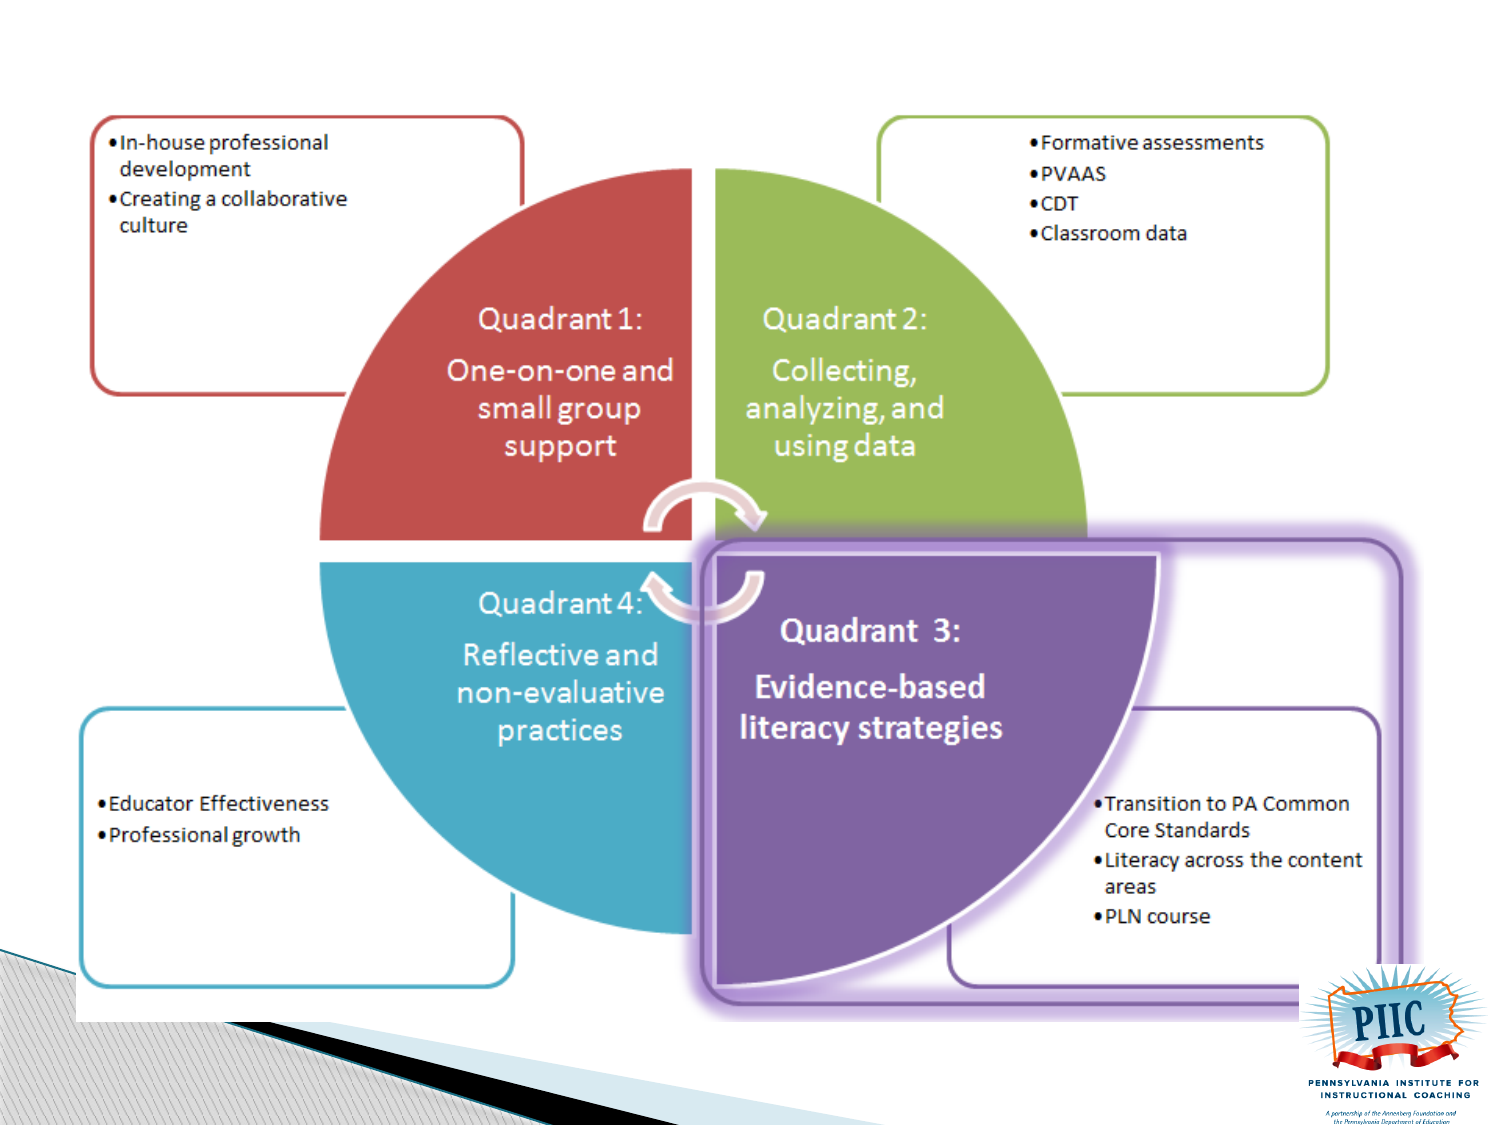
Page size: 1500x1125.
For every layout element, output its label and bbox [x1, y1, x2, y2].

picture [76, 102, 1488, 1125]
